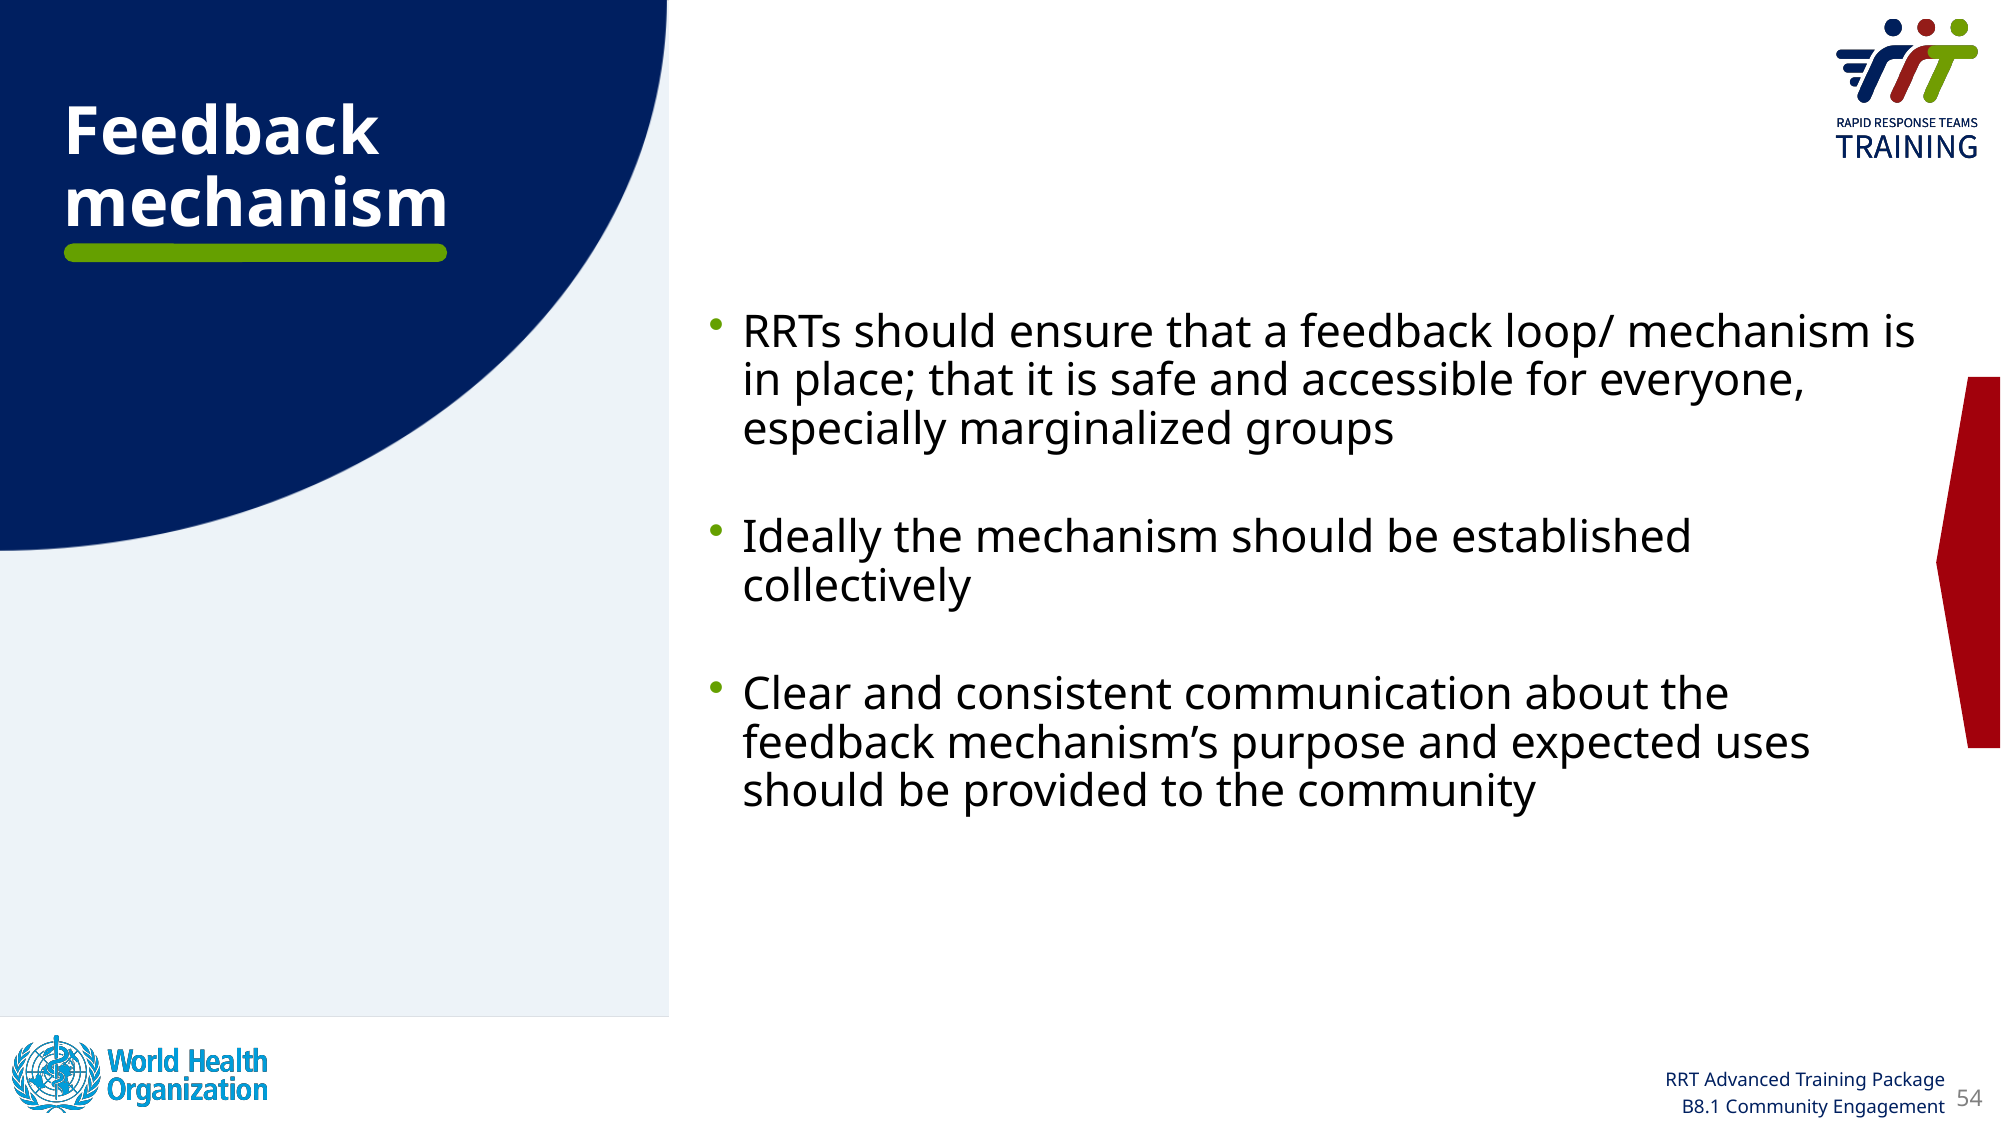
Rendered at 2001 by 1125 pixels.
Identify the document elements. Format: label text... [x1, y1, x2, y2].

picture [34, 1054, 43, 1078]
picture [50, 1108, 62, 1113]
picture [12, 1083, 48, 1113]
picture [12, 1035, 54, 1068]
picture [59, 1035, 267, 1113]
picture [30, 1083, 37, 1091]
picture [71, 1053, 90, 1091]
picture [24, 1054, 36, 1087]
text_box [63, 243, 448, 263]
picture [22, 1062, 26, 1077]
picture [0, 0, 669, 1018]
list RRTs should ensure that a feedback loop/ mechanism is in place; that it is safe and accessible for everyone, especially marginalized groups Ideally the mechanism should be established collectively Clear and consistent communication about the feedback mechanism’s purpose and expected uses should be provided to the community [700, 298, 1937, 827]
text_box Feedback mechanism [63, 103, 600, 242]
picture [40, 1062, 47, 1070]
picture [46, 1056, 54, 1062]
picture [1835, 19, 1978, 167]
picture [36, 1088, 78, 1105]
